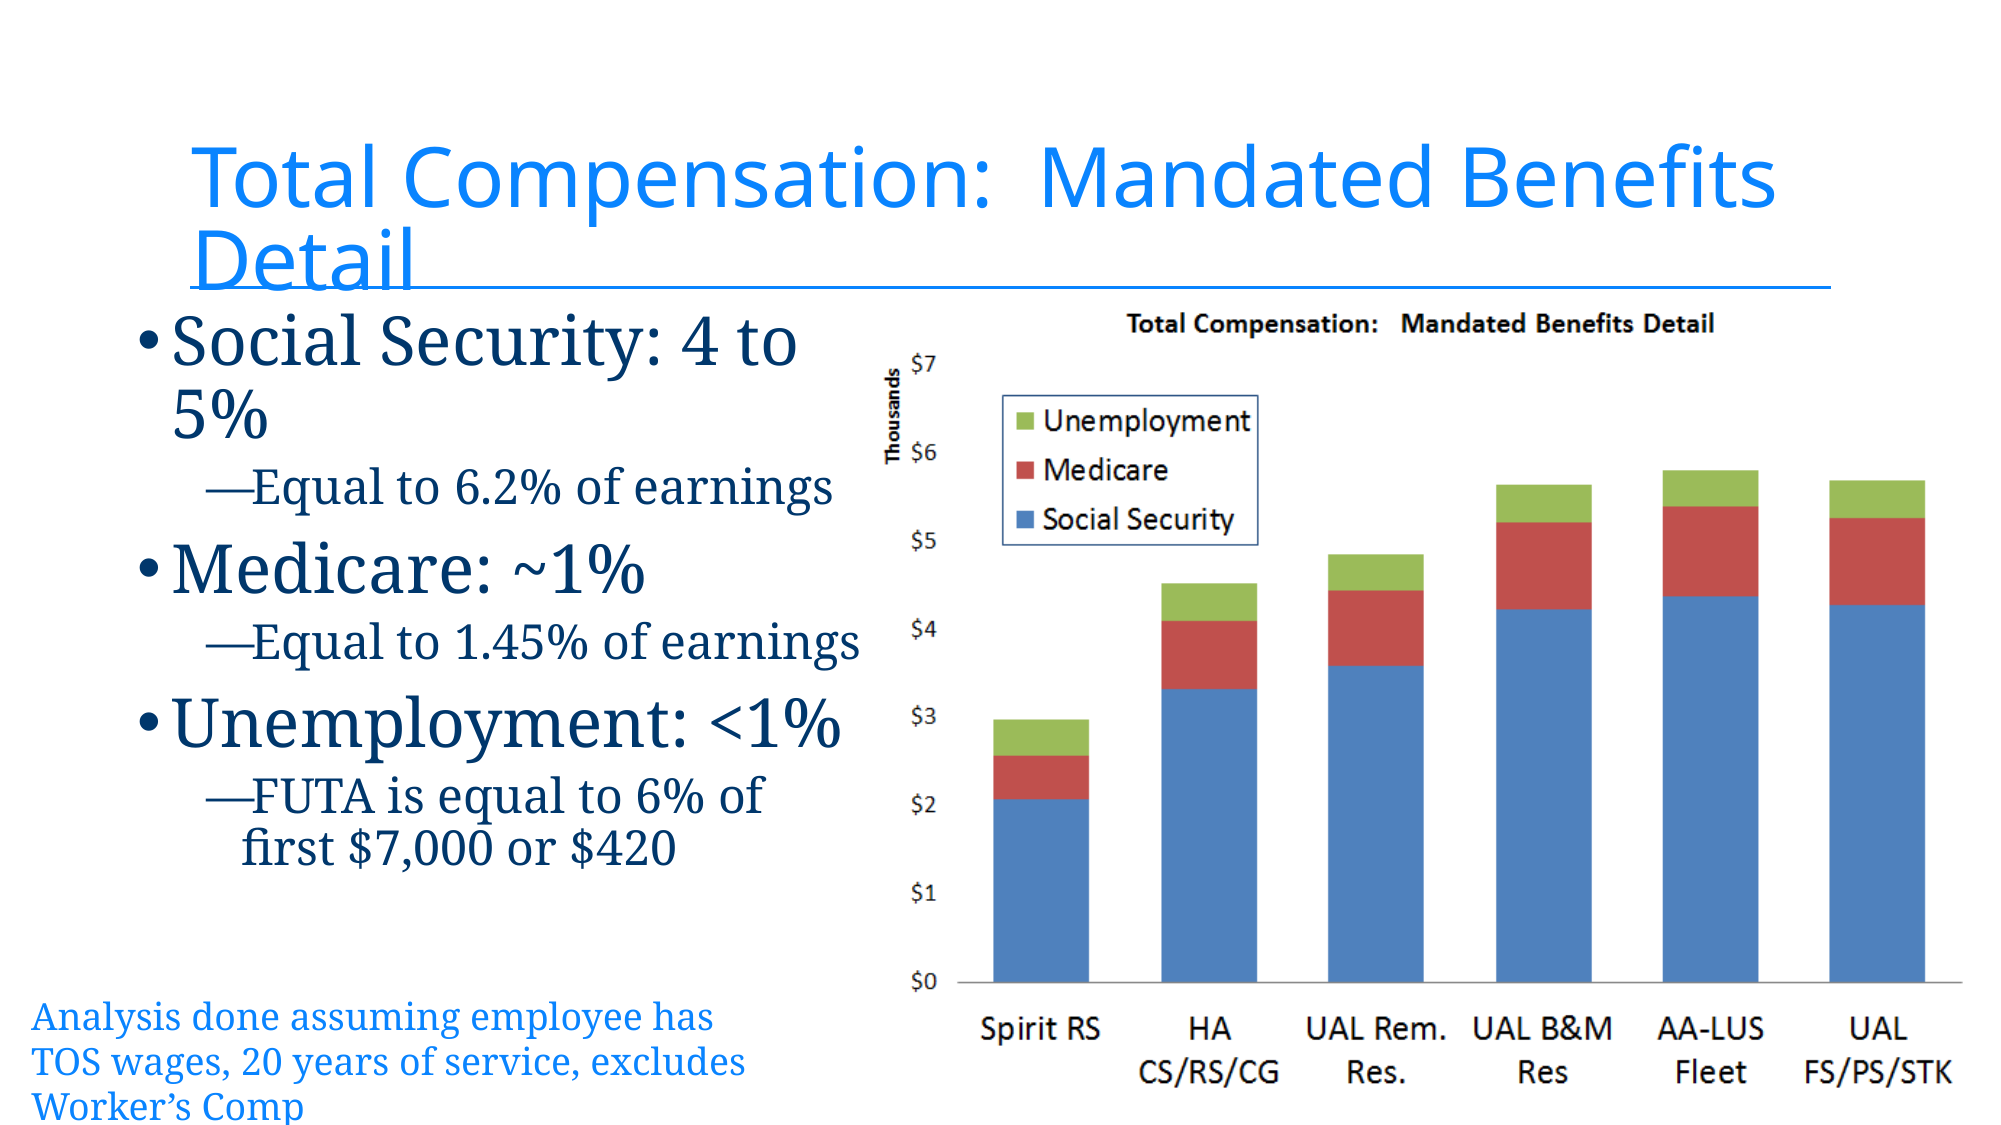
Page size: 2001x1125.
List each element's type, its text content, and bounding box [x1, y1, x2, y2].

title Total Compensation: Mandated Benefits Detail [176, 170, 1832, 278]
picture [869, 298, 1976, 1098]
list Social Security: 4 to 5% Equal to 6.2% of earnings Medicare: ~1% Equal to 1.45% of earnings Unemployment: <1% FUTA is equal to 6% of first $7,000 or $420 [122, 299, 869, 1014]
text_box Analysis done assuming employee has TOS wages, 20 years of service, excludes Worker’s Comp [16, 985, 794, 1125]
